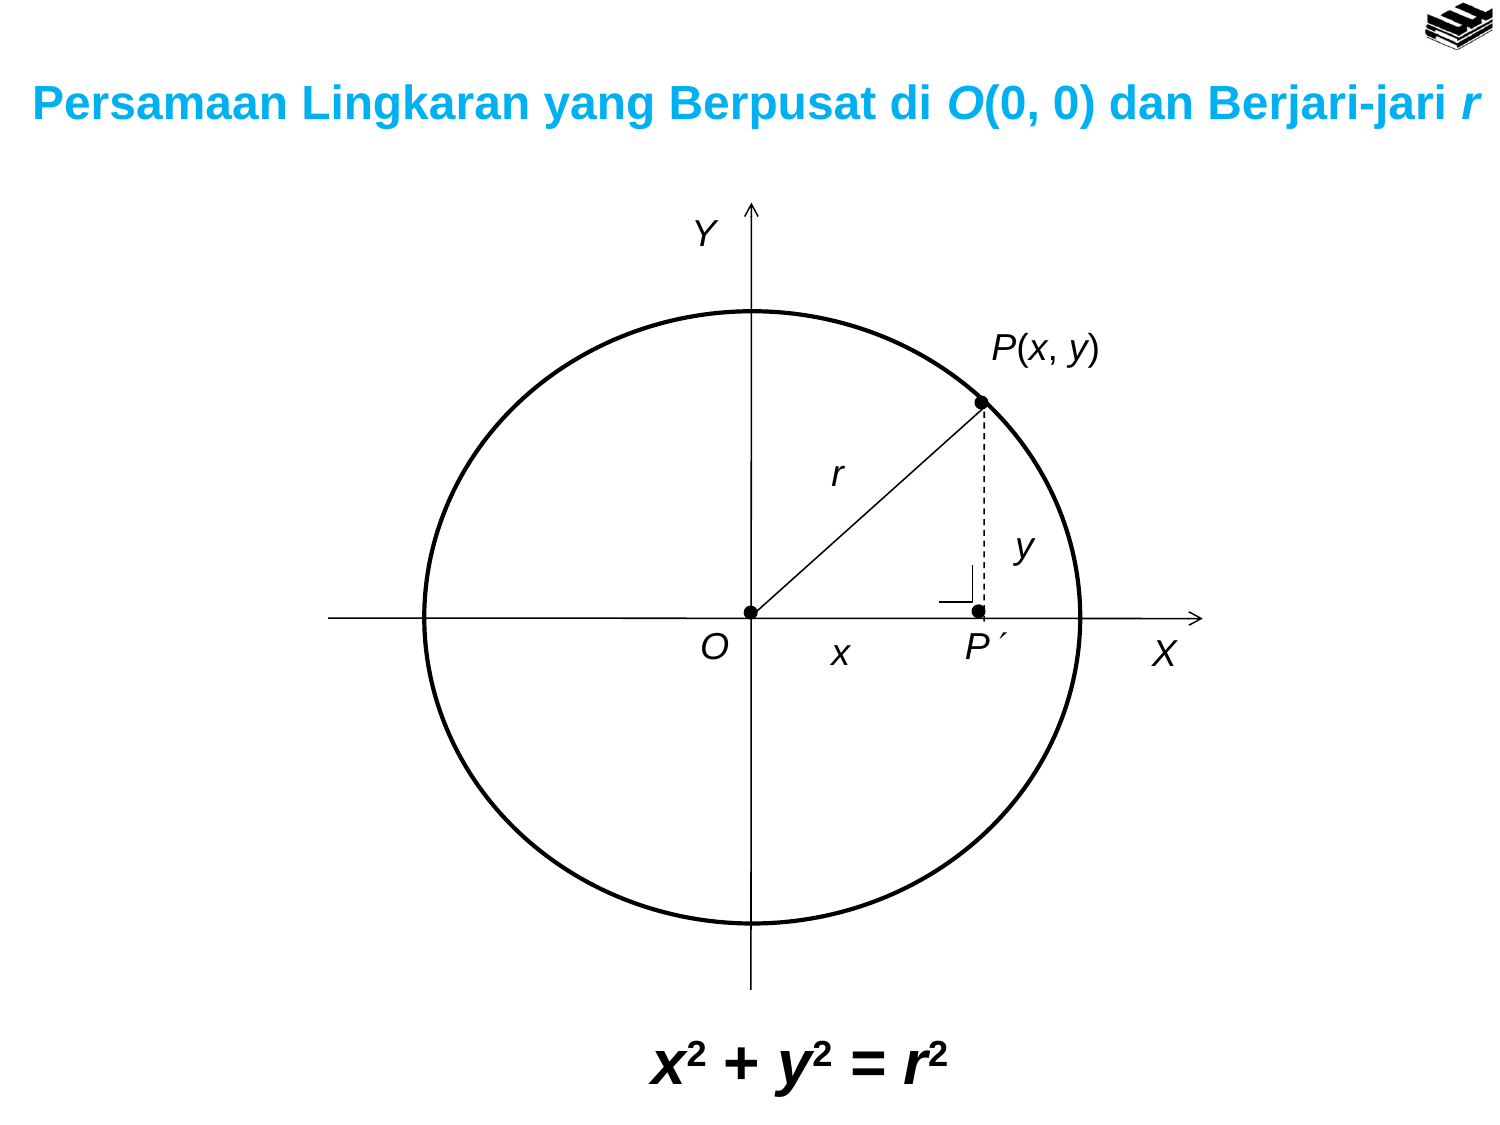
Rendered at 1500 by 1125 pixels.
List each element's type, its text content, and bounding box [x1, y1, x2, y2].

text_box Persamaan Lingkaran yang Berpusat di O(0, 0) dan Berjari-jari r [17, 64, 1495, 137]
picture [1425, 0, 1493, 50]
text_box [327, 201, 1269, 1107]
